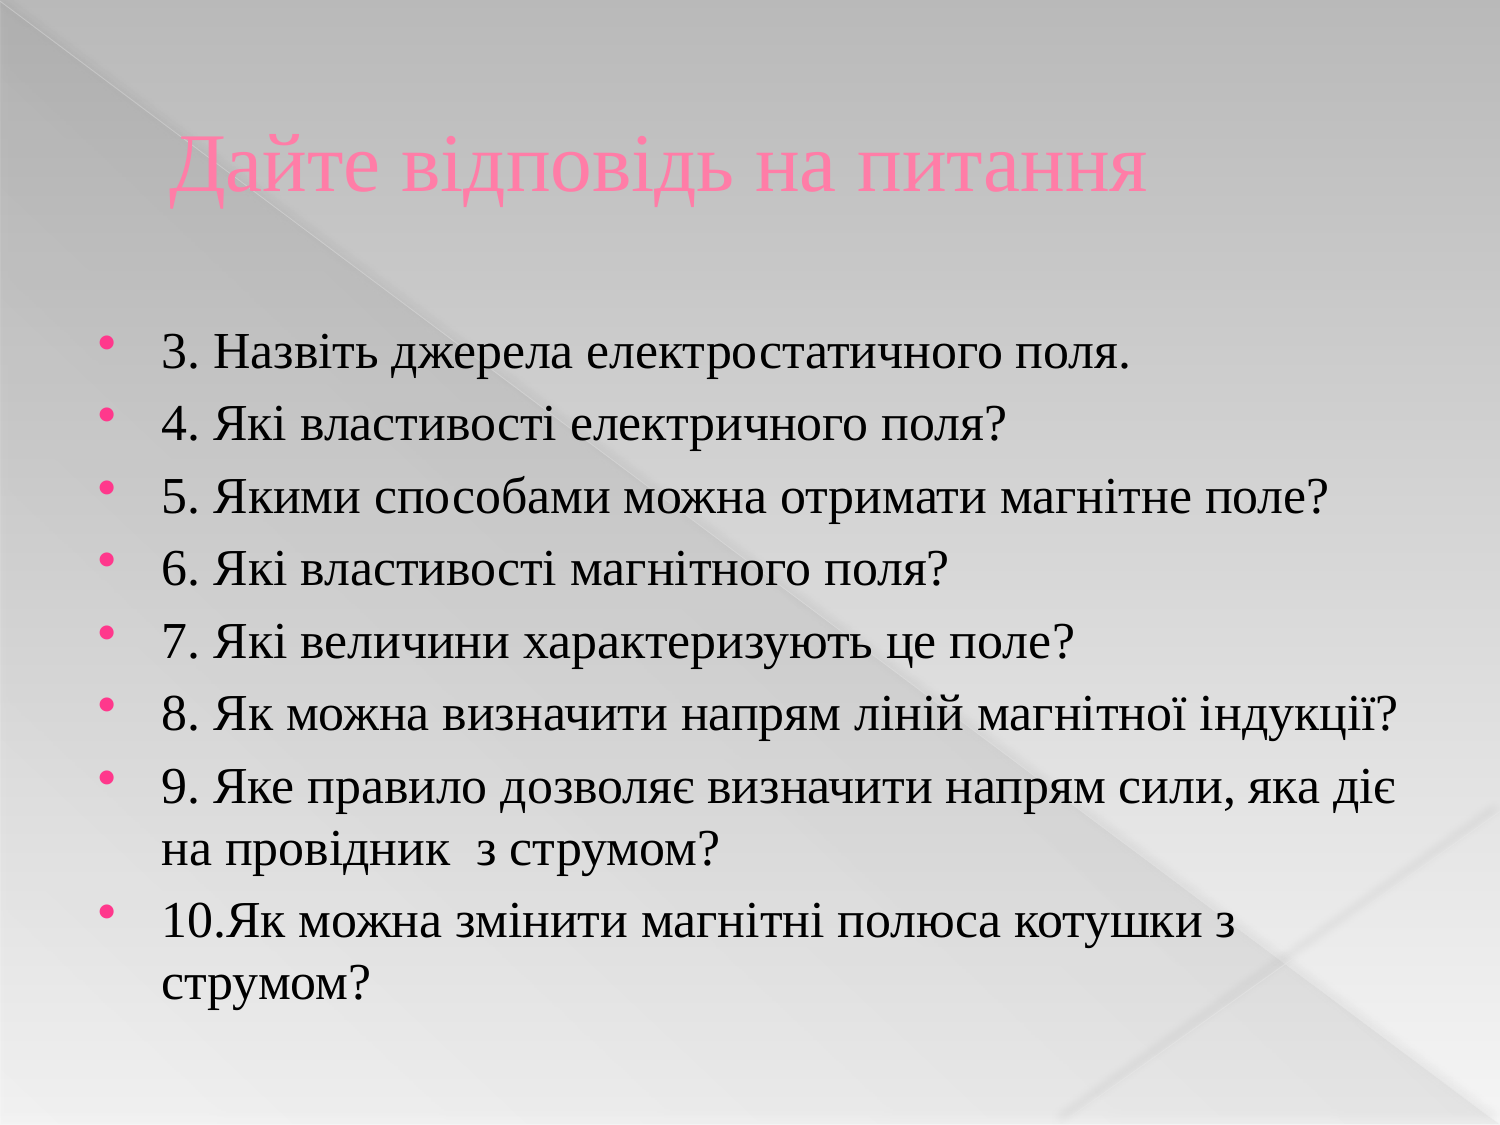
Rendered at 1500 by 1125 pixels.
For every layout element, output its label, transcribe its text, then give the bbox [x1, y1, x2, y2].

title Дайте відповідь на питання [75, 43, 1425, 274]
list 3. Назвіть джерела електростатичного поля. 4. Які властивості електричного поля? 5. Якими способами можна отримати магнітне поле? 6. Які властивості магнітного поля? 7. Які величини характеризують це поле? 8. Як можна визначити напрям ліній магнітної індукції? 9. Яке правило дозволяє визначити напрям сили, яка діє на провідник з струмом? 10.Як можна змінити магнітні полюса котушки з струмом? [75, 308, 1425, 1059]
